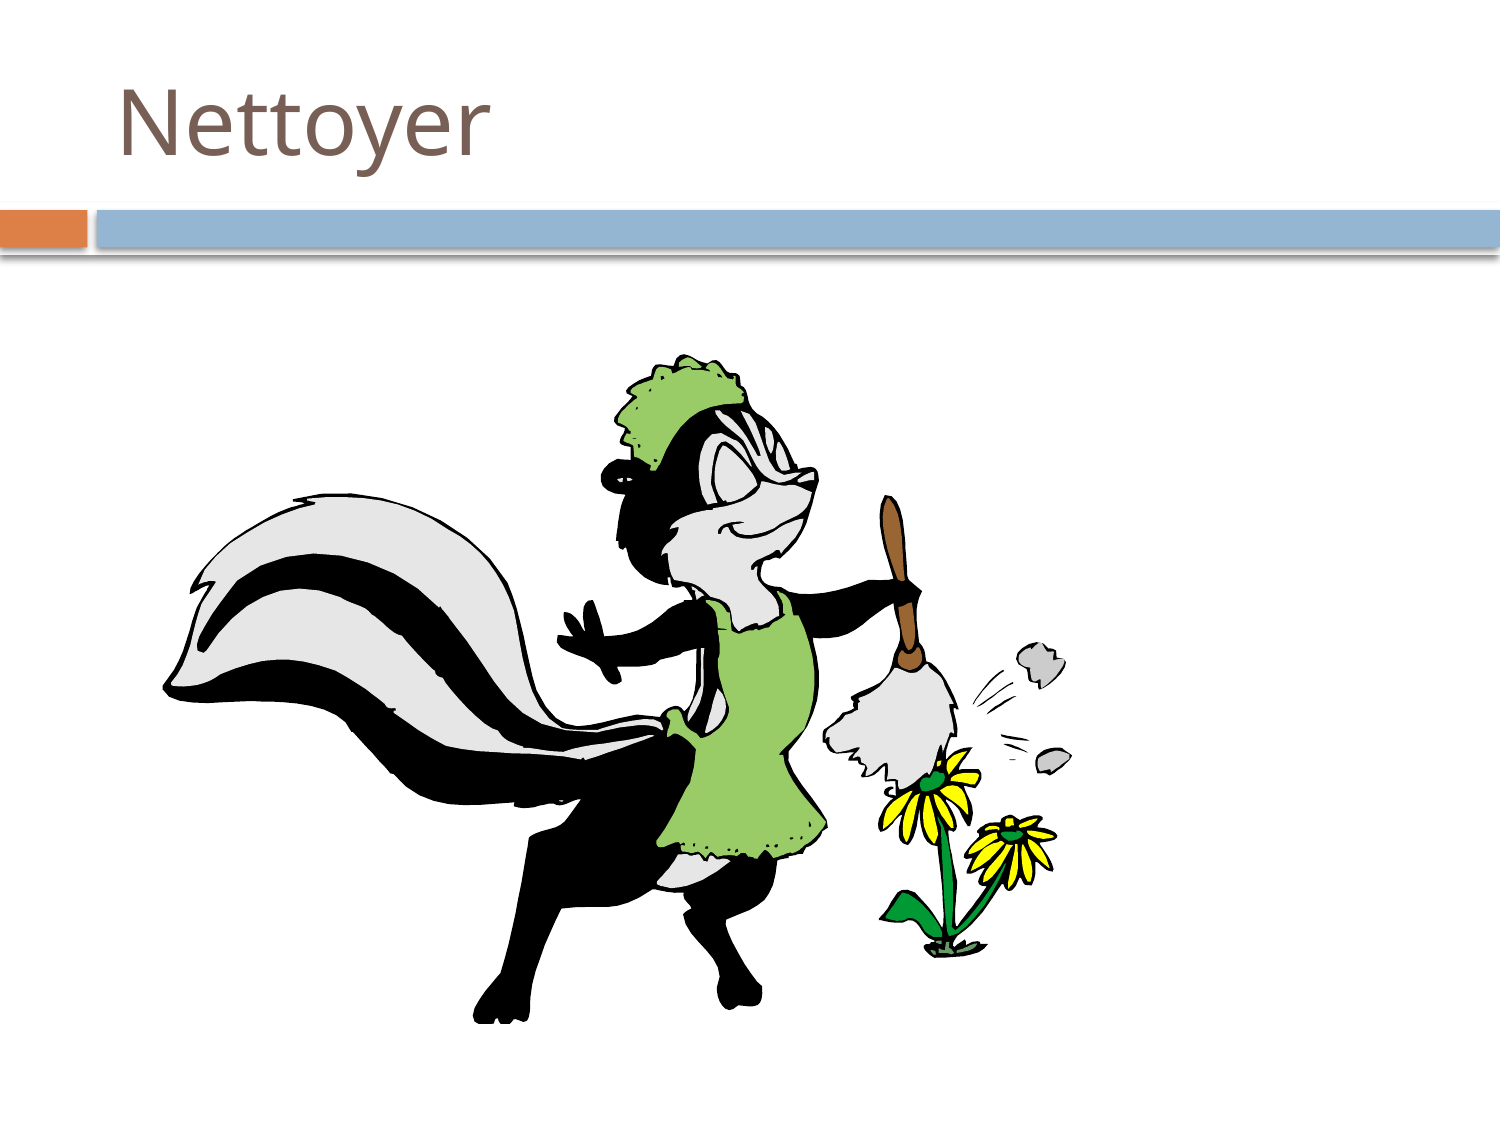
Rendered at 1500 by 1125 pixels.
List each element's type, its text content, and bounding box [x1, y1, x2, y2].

picture [162, 324, 1098, 1025]
title Nettoyer [100, 37, 1438, 200]
